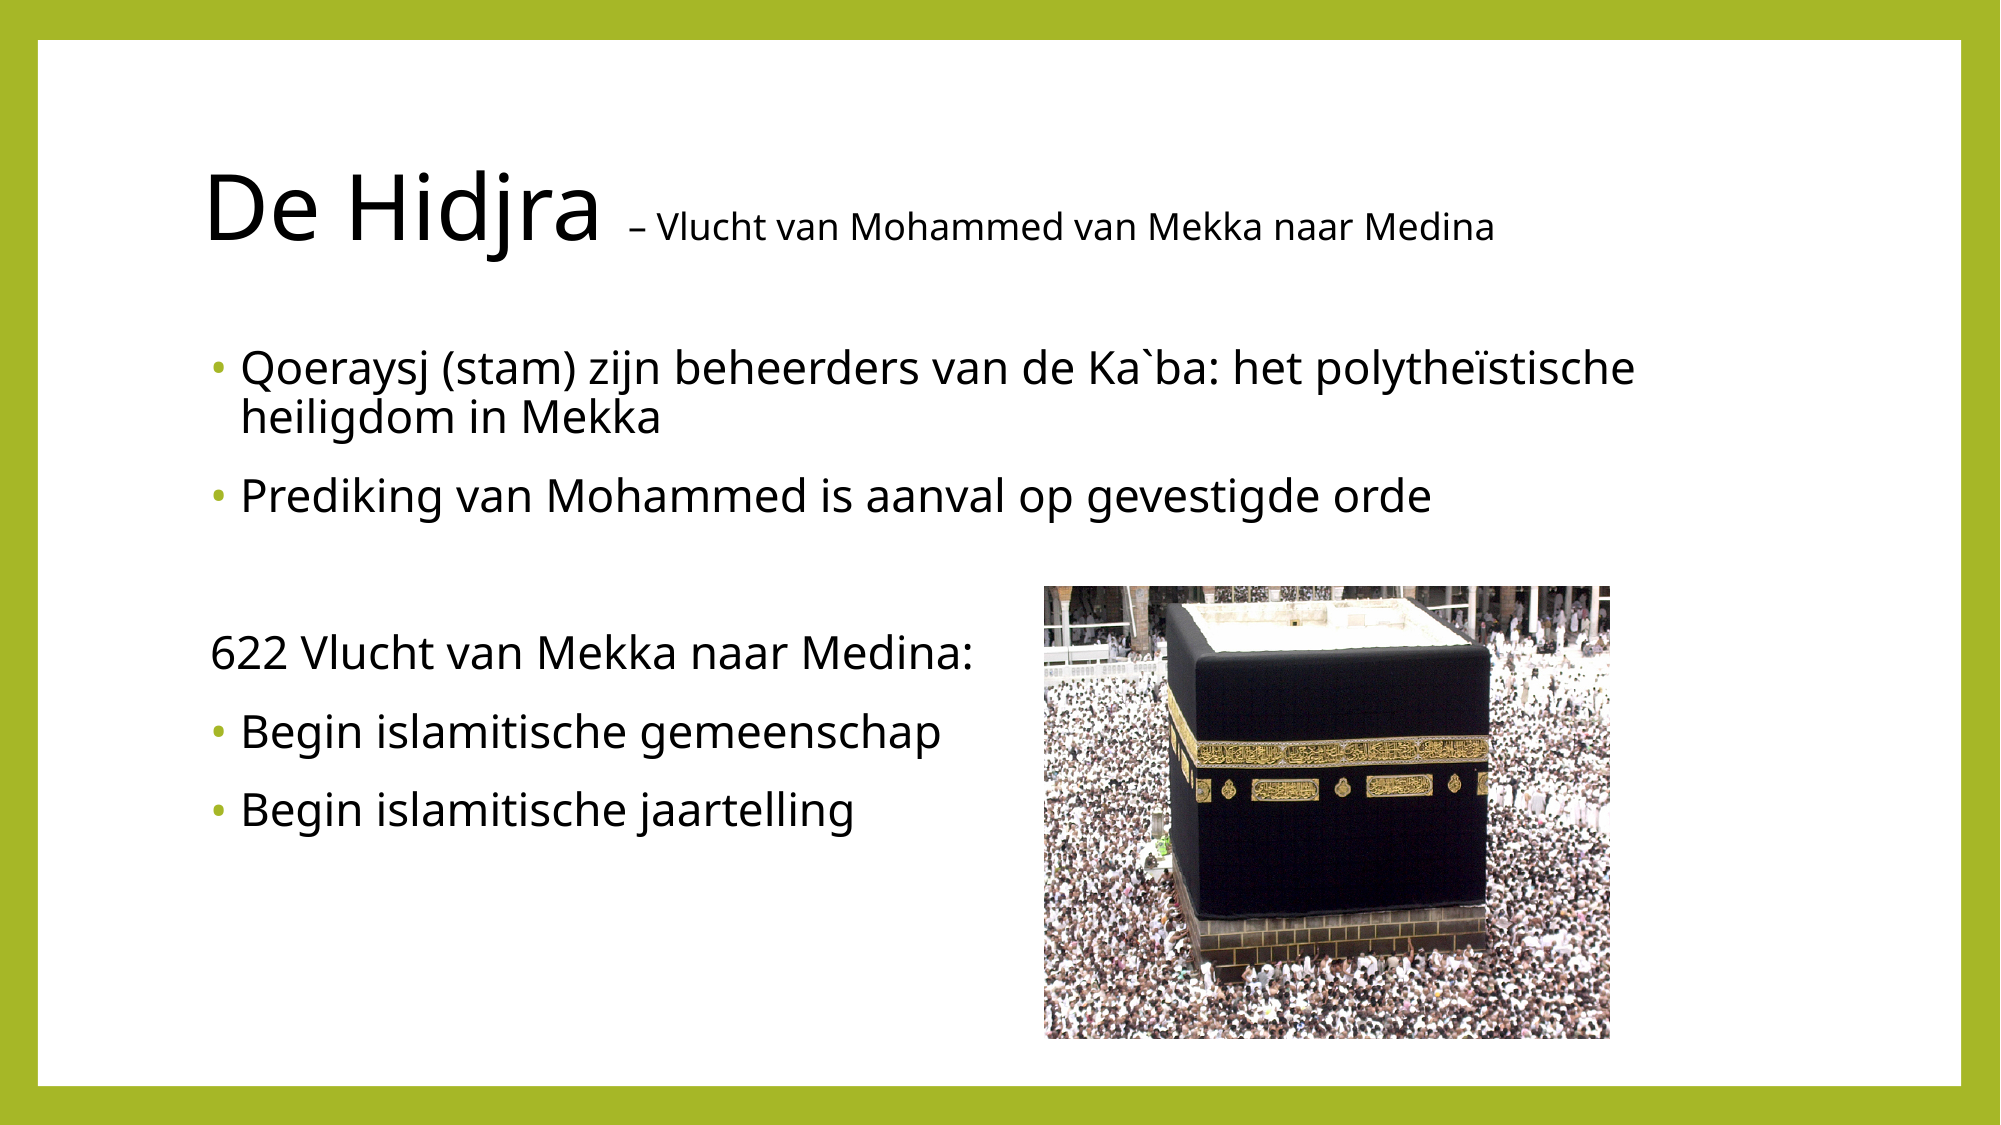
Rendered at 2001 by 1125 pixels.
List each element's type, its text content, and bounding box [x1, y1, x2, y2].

picture [1043, 585, 1610, 1039]
list Qoeraysj (stam) zijn beheerders van de Ka`ba: het polytheïstische heiligdom in Mekka Prediking van Mohammed is aanval op gevestigde orde 622 Vlucht van Mekka naar Medina: Begin islamitische gemeenschap Begin islamitische jaartelling [187, 337, 1807, 1000]
title De Hidjra – Vlucht van Mohammed van Mekka naar Medina [187, 99, 1808, 323]
